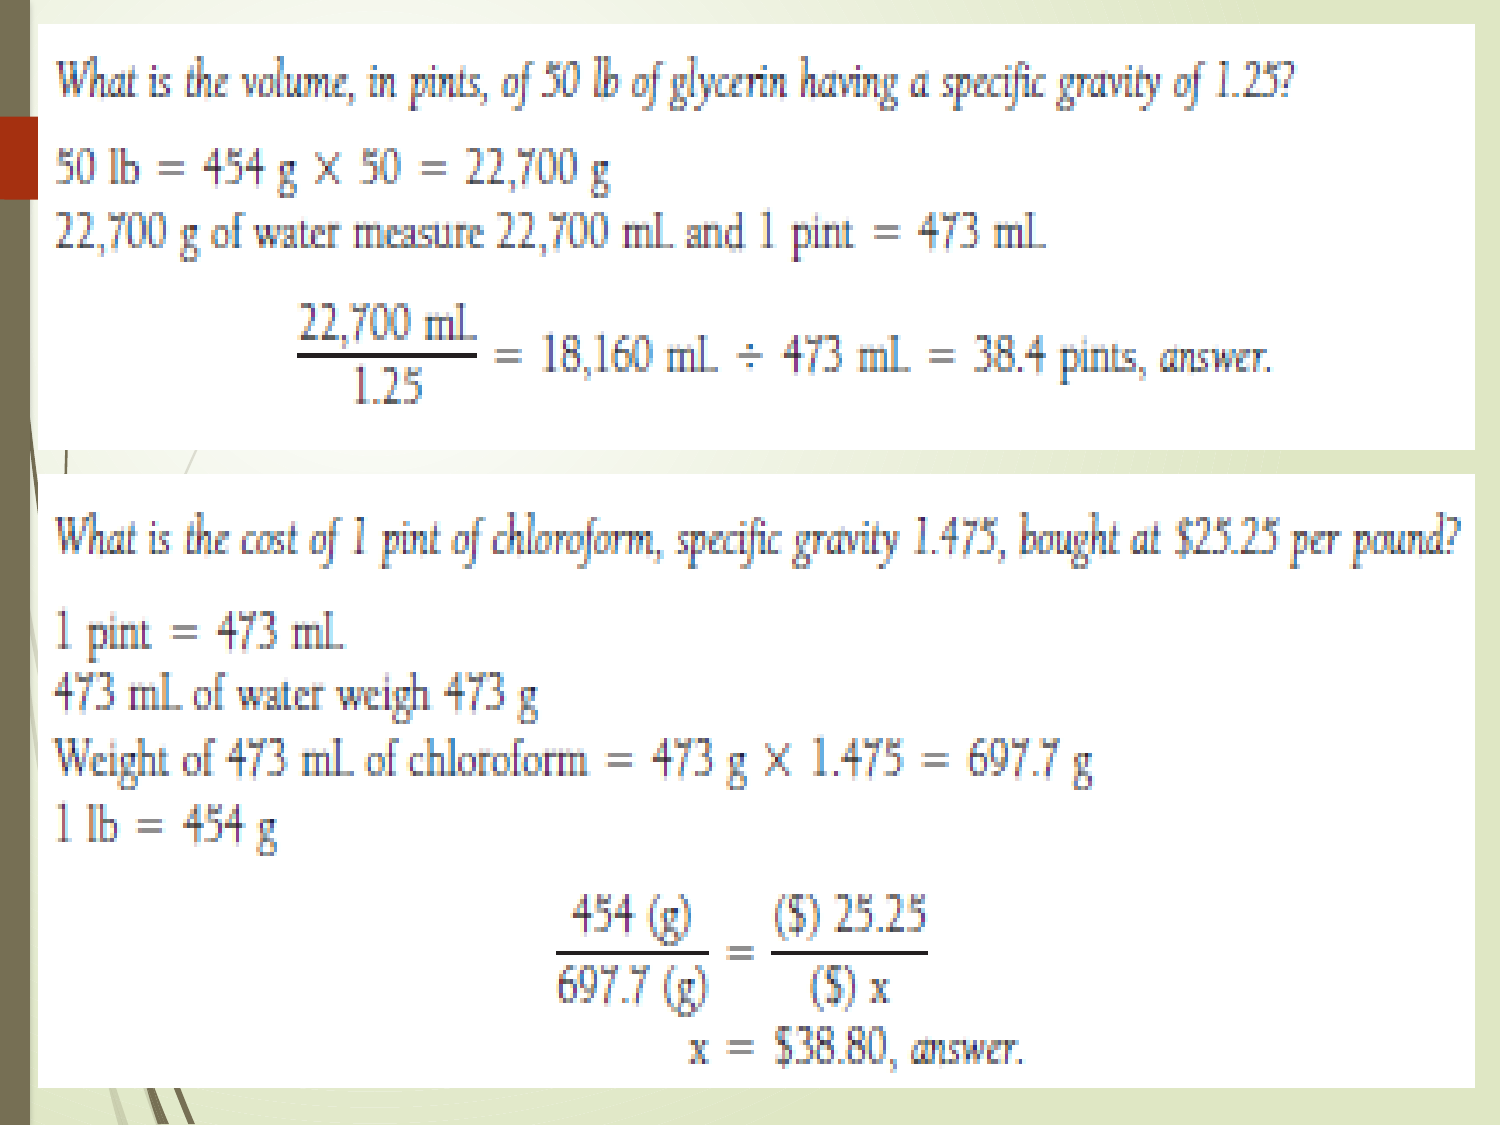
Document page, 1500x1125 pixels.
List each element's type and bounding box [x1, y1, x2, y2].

list [37, 24, 1476, 451]
picture [37, 474, 1476, 1088]
